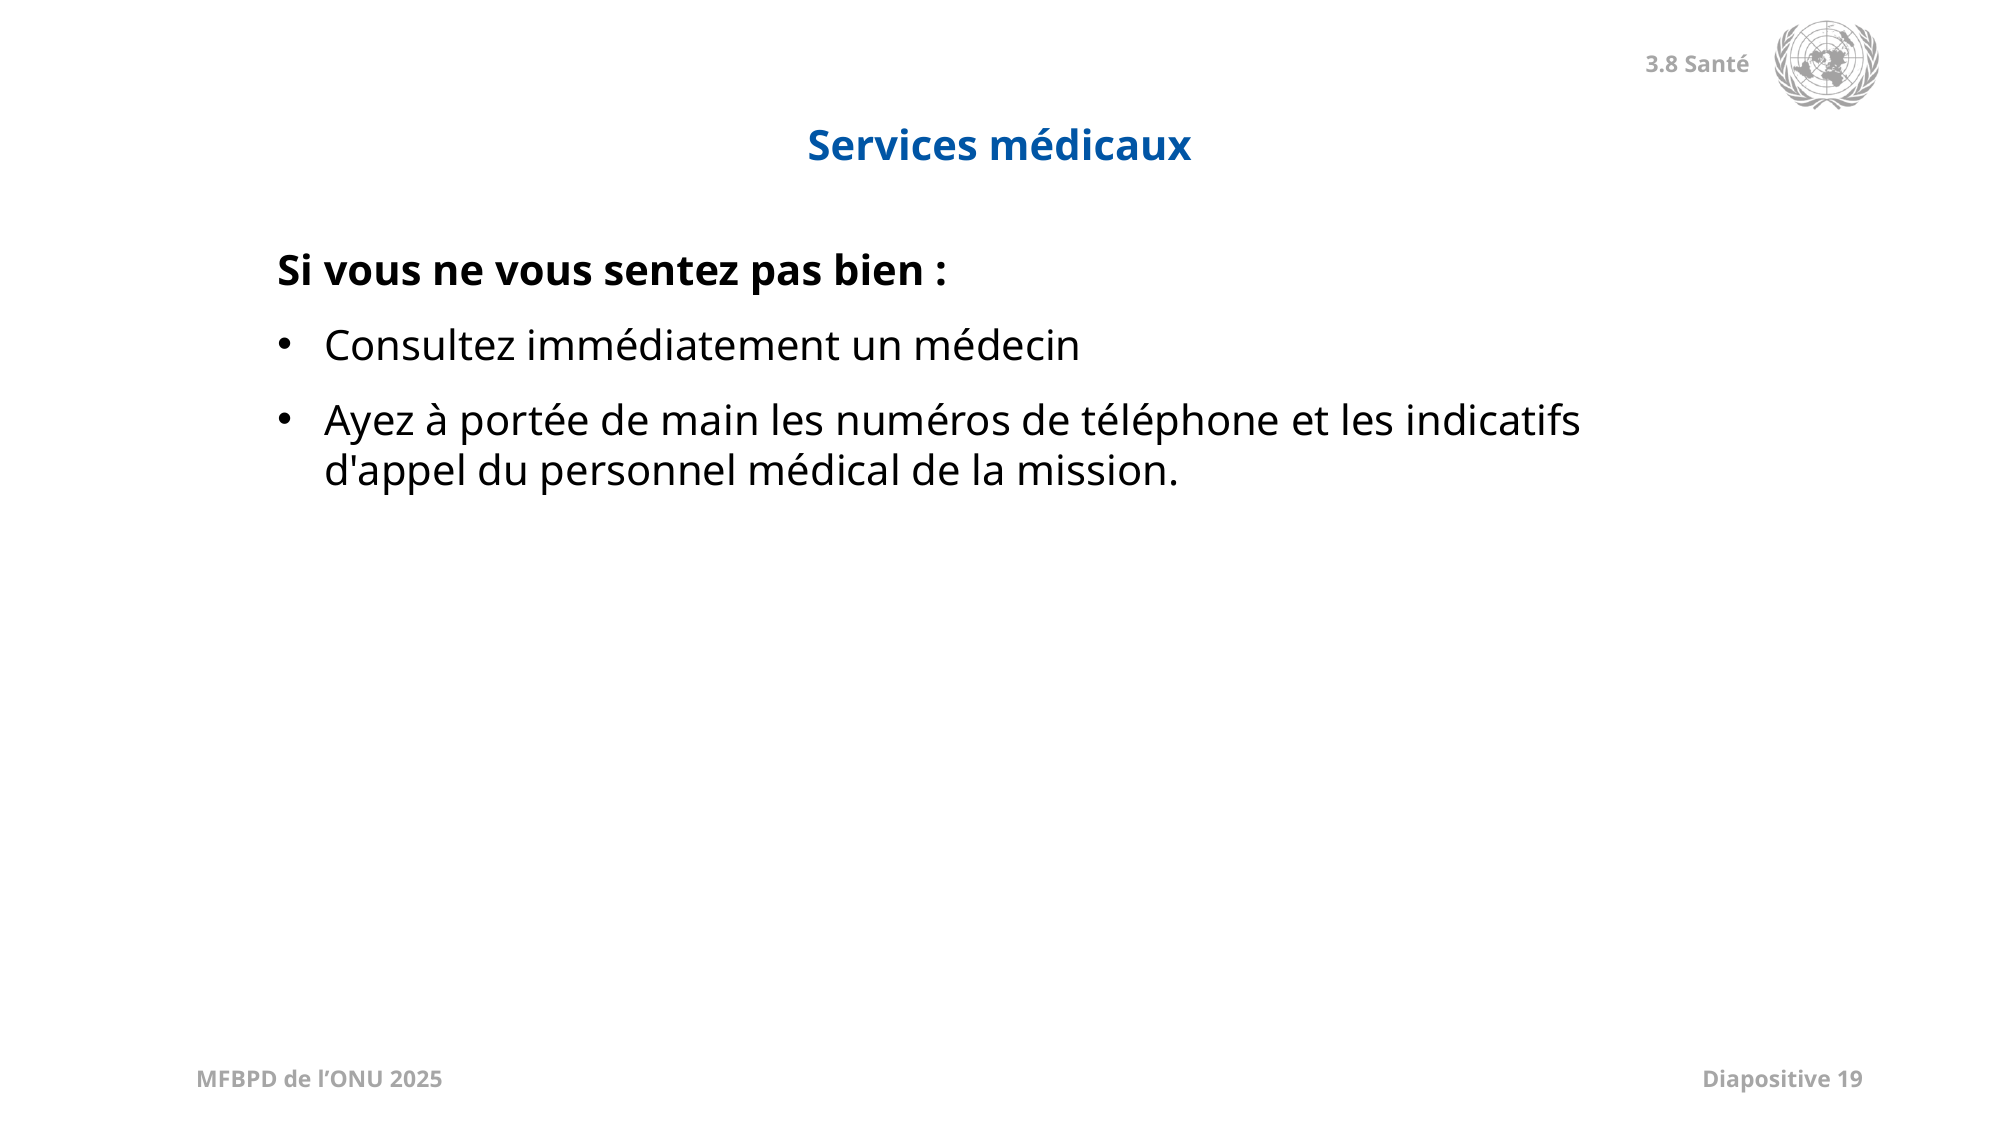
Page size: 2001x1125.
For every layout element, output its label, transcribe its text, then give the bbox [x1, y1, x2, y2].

text_box Si vous ne vous sentez pas bien : Consultez immédiatement un médecin Ayez à portée de main les numéros de téléphone et les indicatifs d'appel du personnel médical de la mission. [262, 235, 1739, 501]
text_box Services médicaux [204, 111, 1796, 177]
